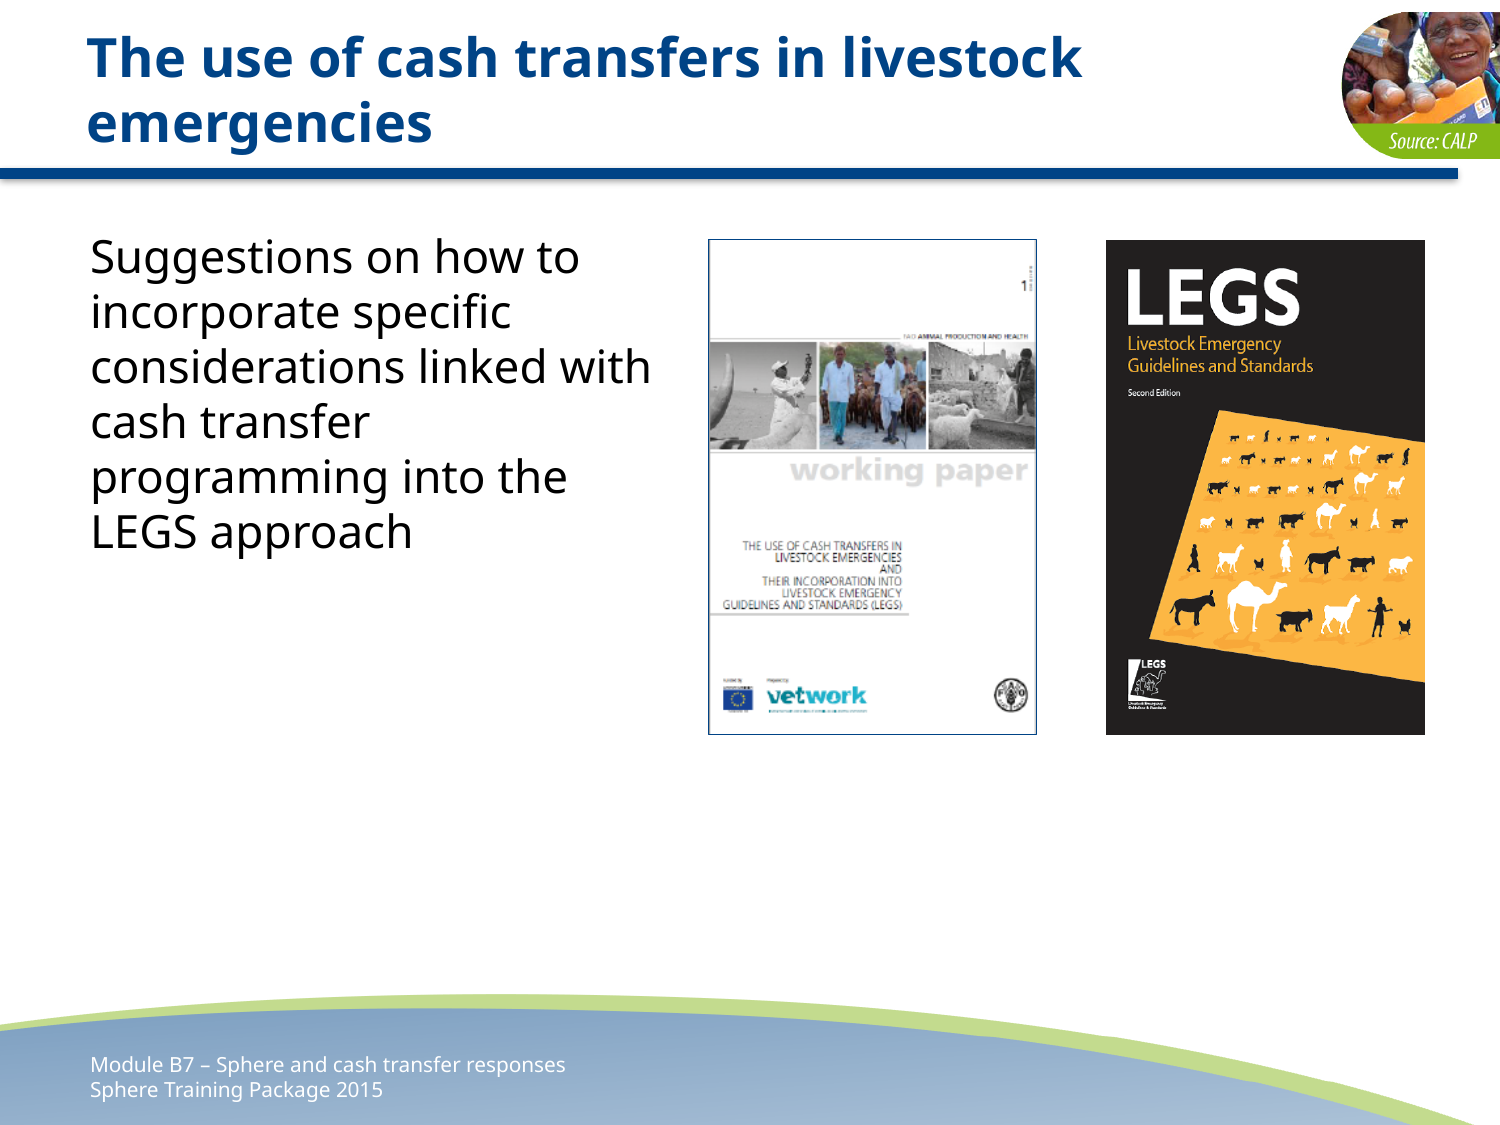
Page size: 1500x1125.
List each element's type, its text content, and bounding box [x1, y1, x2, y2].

title The use of cash transfers in livestock emergencies [75, 0, 1335, 178]
list Suggestions on how to incorporate specific considerations linked with cash transfer programming into the LEGS approach [75, 219, 673, 924]
picture [708, 240, 1036, 735]
footer Module B7 – Sphere and cash transfer responses Sphere Training Package 2015 [75, 1046, 1072, 1107]
picture [1106, 240, 1425, 735]
picture [0, 992, 1500, 1125]
picture [1335, 12, 1500, 159]
